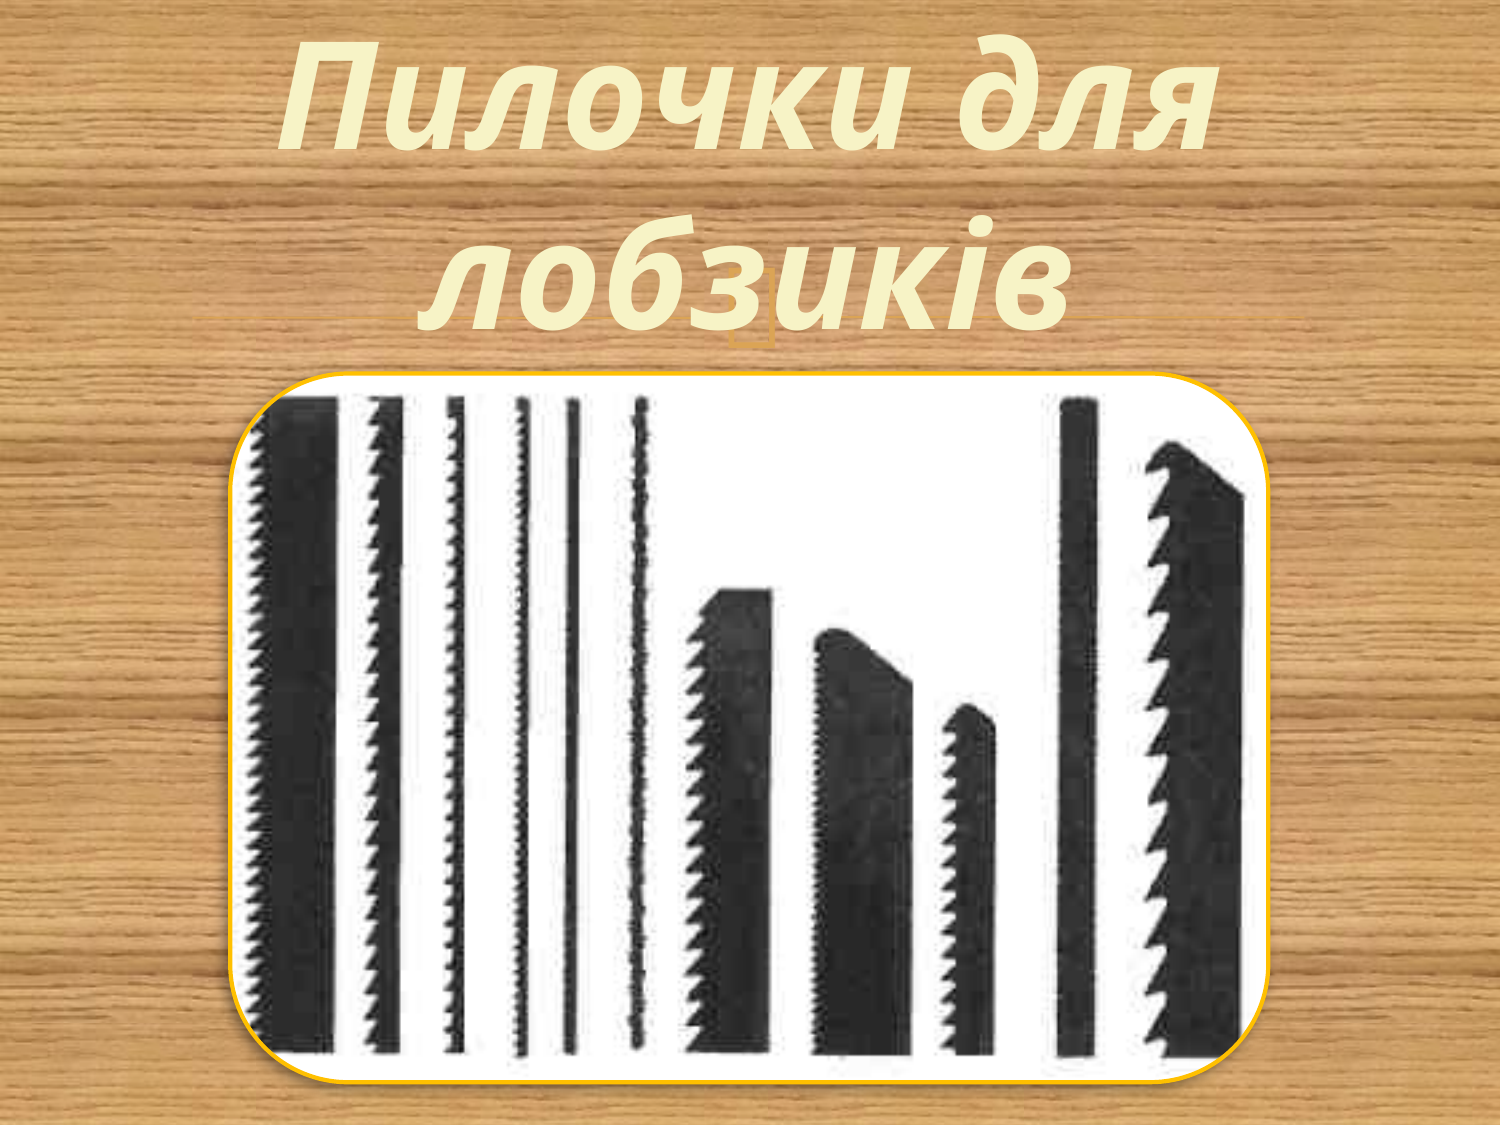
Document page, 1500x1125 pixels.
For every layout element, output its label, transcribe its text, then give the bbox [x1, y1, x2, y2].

title Пилочки для лобзиків [112, 93, 1386, 267]
picture [231, 374, 1270, 1082]
